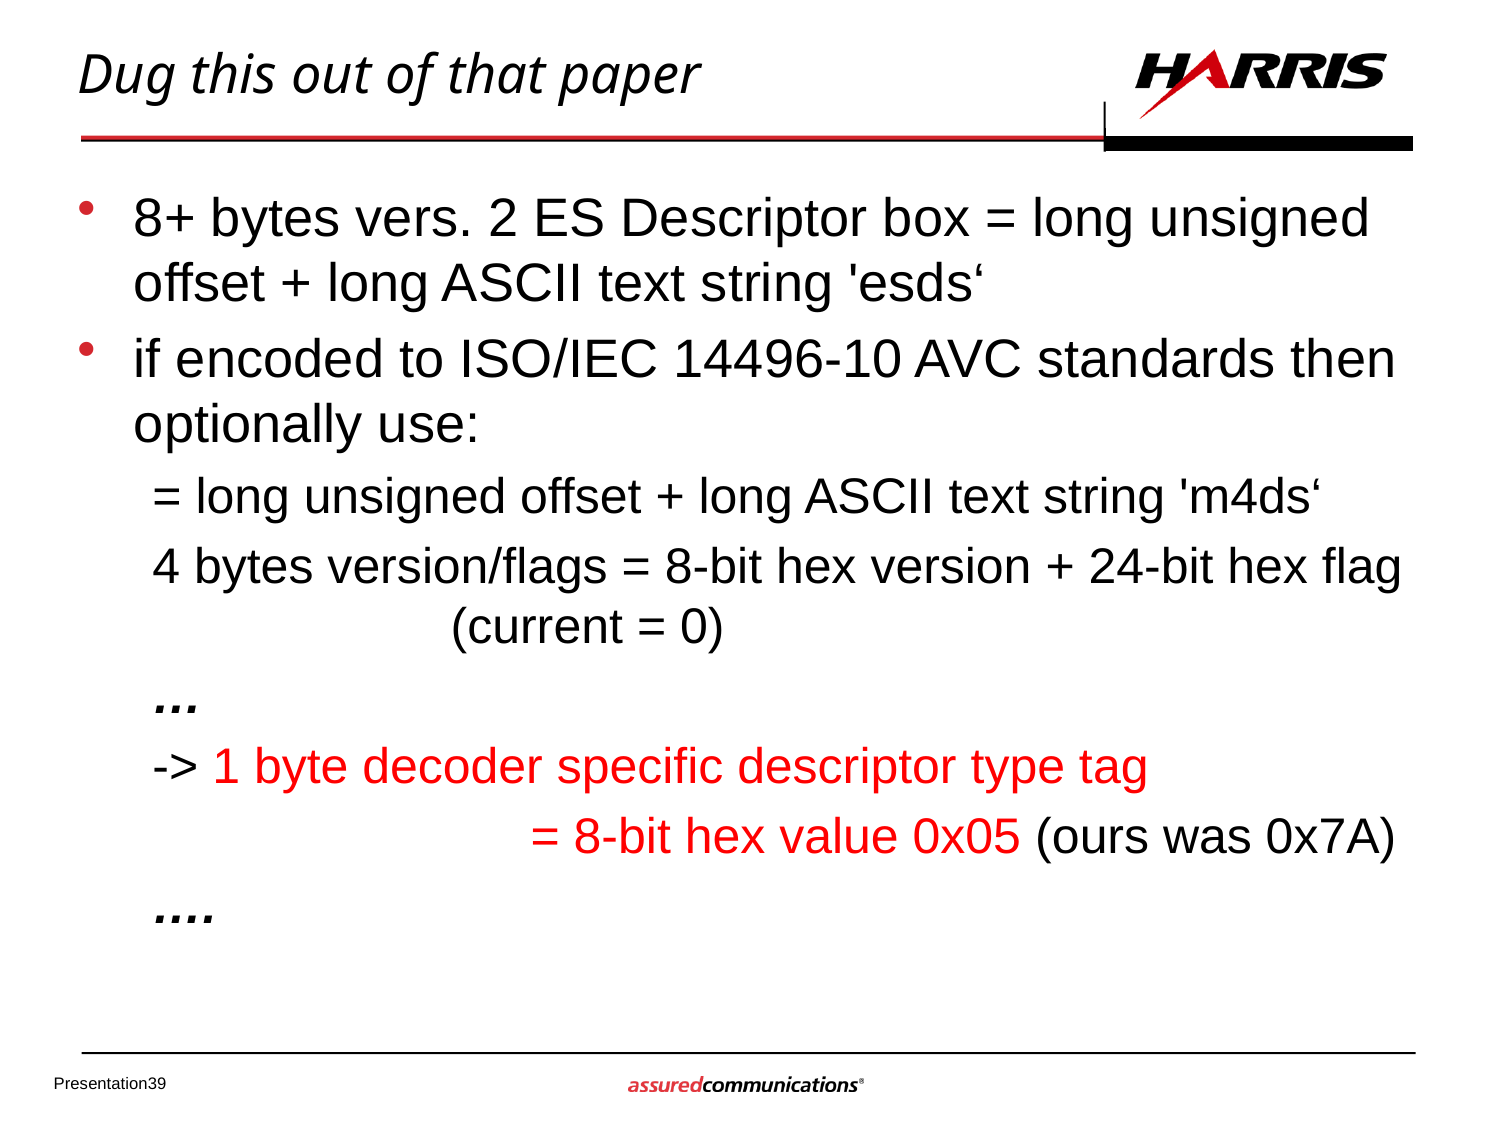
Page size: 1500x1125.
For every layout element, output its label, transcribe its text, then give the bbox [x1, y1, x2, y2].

picture [1135, 49, 1387, 119]
title Dug this out of that paper [62, 27, 951, 117]
picture [628, 1076, 864, 1092]
list 8+ bytes vers. 2 ES Descriptor box = long unsigned offset + long ASCII text string 'esds‘ if encoded to ISO/IEC 14496-10 AVC standards then optionally use: = long unsigned offset + long ASCII text string 'm4ds‘ 4 bytes version/flags = 8-bit hex version + 24-bit hex flag (current = 0) … -> 1 byte decoder specific descriptor type tag = 8-bit hex value 0x05 (ours was 0x7A) …. [62, 174, 1429, 1020]
